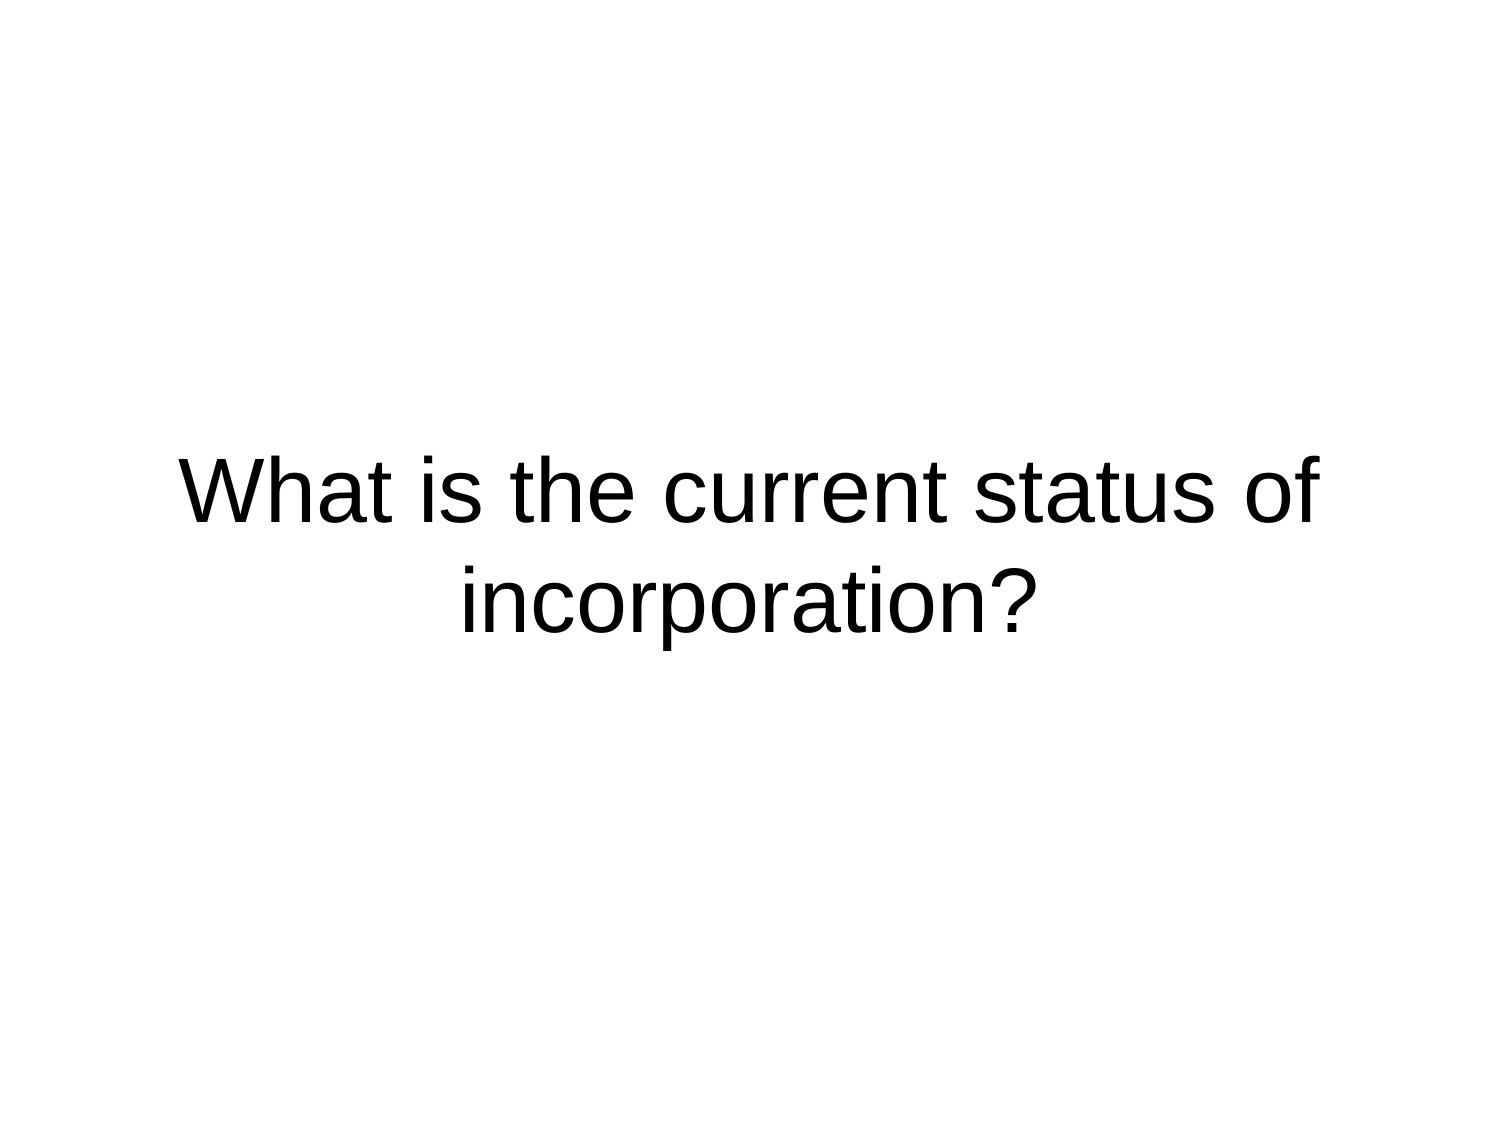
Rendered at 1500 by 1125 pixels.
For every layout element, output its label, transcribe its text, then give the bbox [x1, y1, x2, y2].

title What is the current status of incorporation? [74, 44, 1426, 1038]
